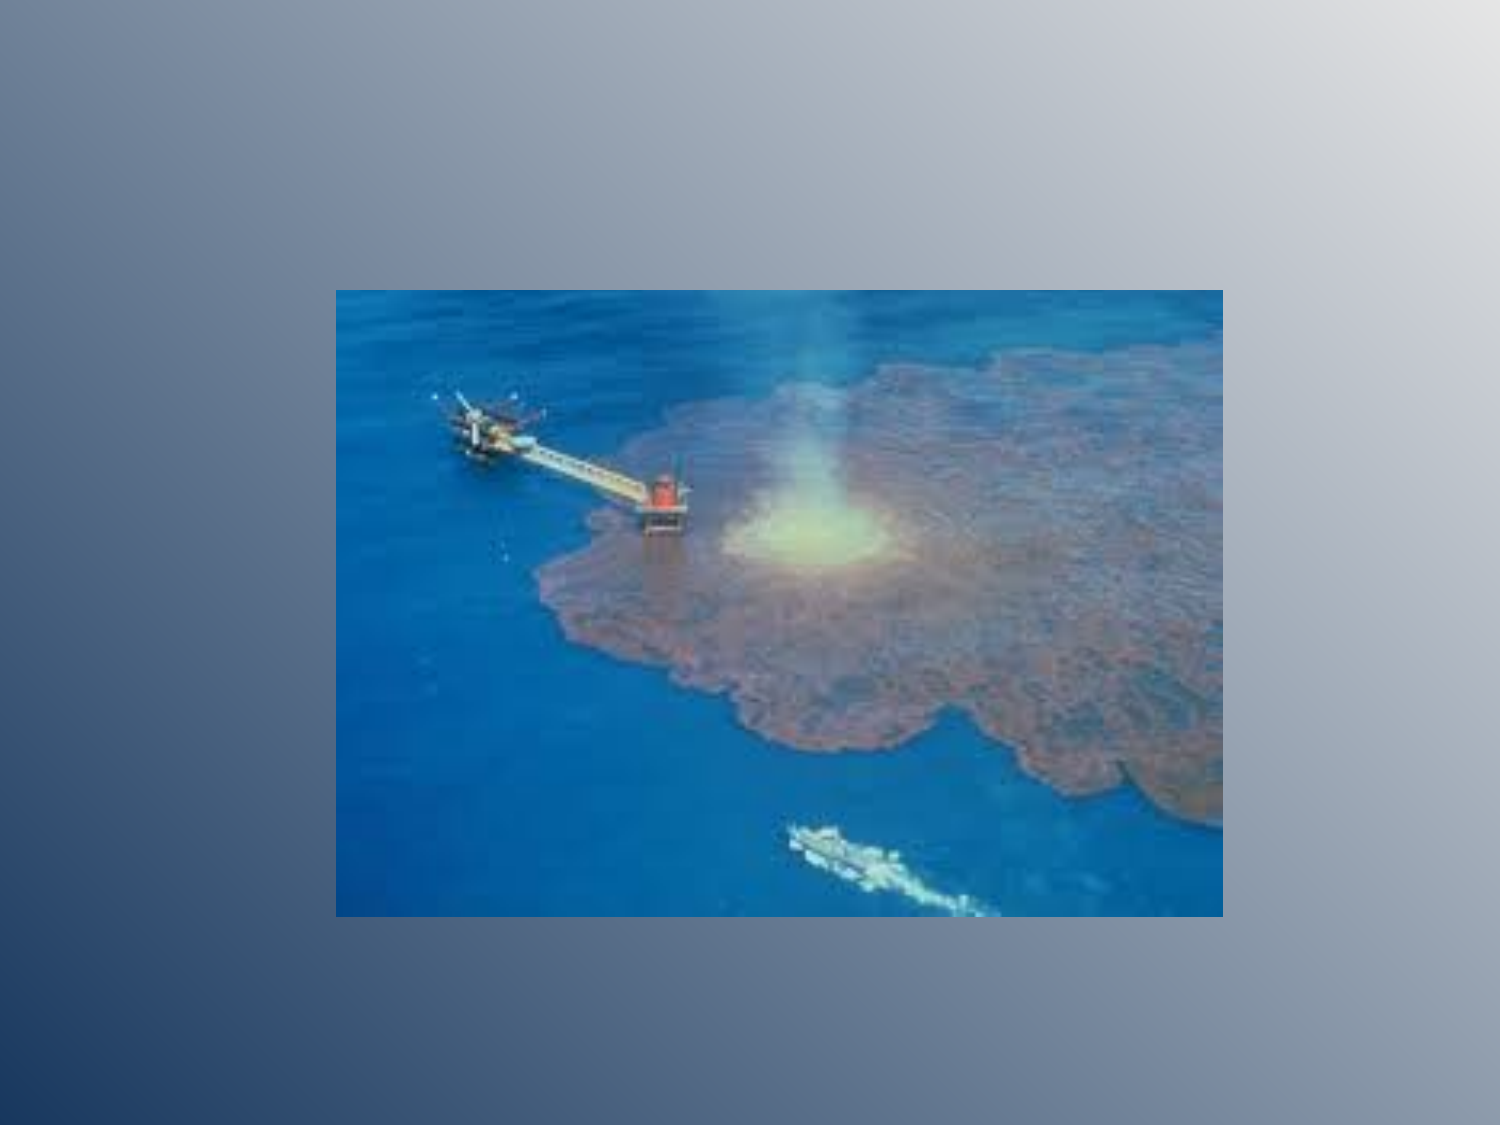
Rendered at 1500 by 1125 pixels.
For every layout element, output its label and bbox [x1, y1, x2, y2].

list [336, 290, 1223, 918]
